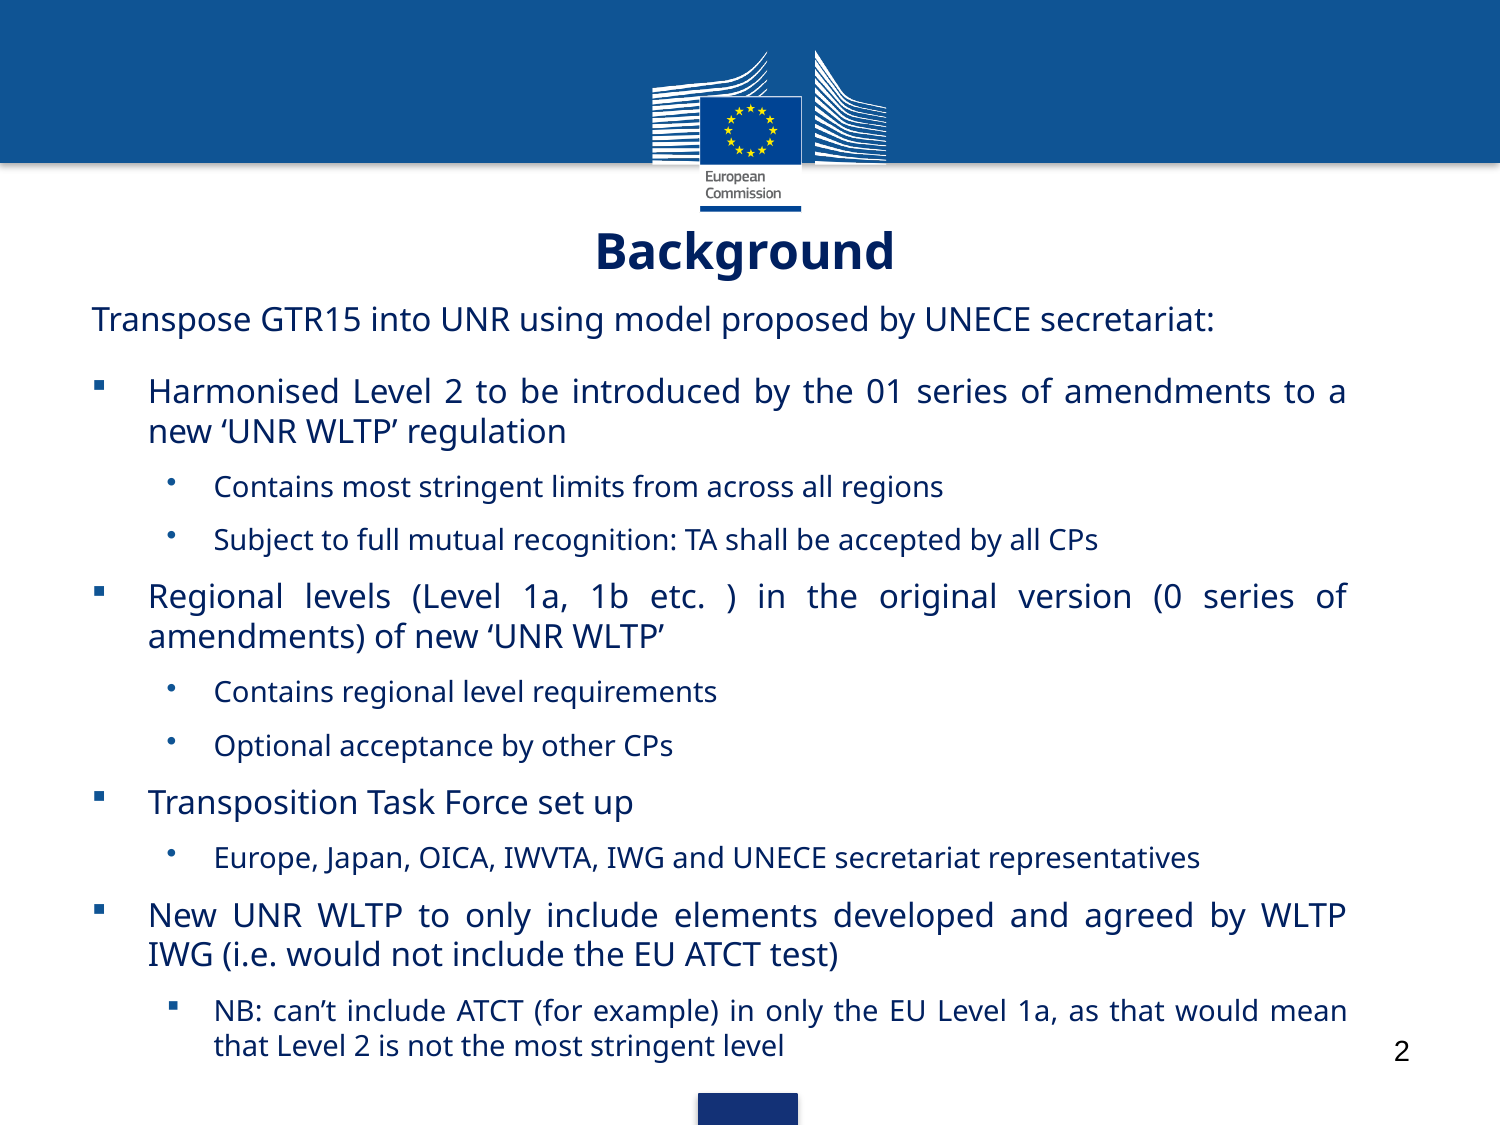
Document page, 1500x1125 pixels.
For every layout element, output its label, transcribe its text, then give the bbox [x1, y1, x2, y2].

title Background [76, 208, 1427, 291]
slide_number 2 [1074, 1024, 1426, 1103]
list Transpose GTR15 into UNR using model proposed by UNECE secretariat: Harmonised Level 2 to be introduced by the 01 series of amendments to a new ‘UNR WLTP’ regulation Contains most stringent limits from across all regions Subject to full mutual recognition: TA shall be accepted by all CPs Regional levels (Level 1a, 1b etc. ) in the original version (0 series of amendments) of new ‘UNR WLTP’ Contains regional level requirements Optional acceptance by other CPs Transposition Task Force set up Europe, Japan, OICA, IWVTA, IWG and UNECE secretariat representatives New UNR WLTP to only include elements developed and agreed by WLTP IWG (i.e. would not include the EU ATCT test) NB: can’t include ATCT (for example) in only the EU Level 1a, as that would mean that Level 2 is not the most stringent level [76, 290, 1365, 1083]
